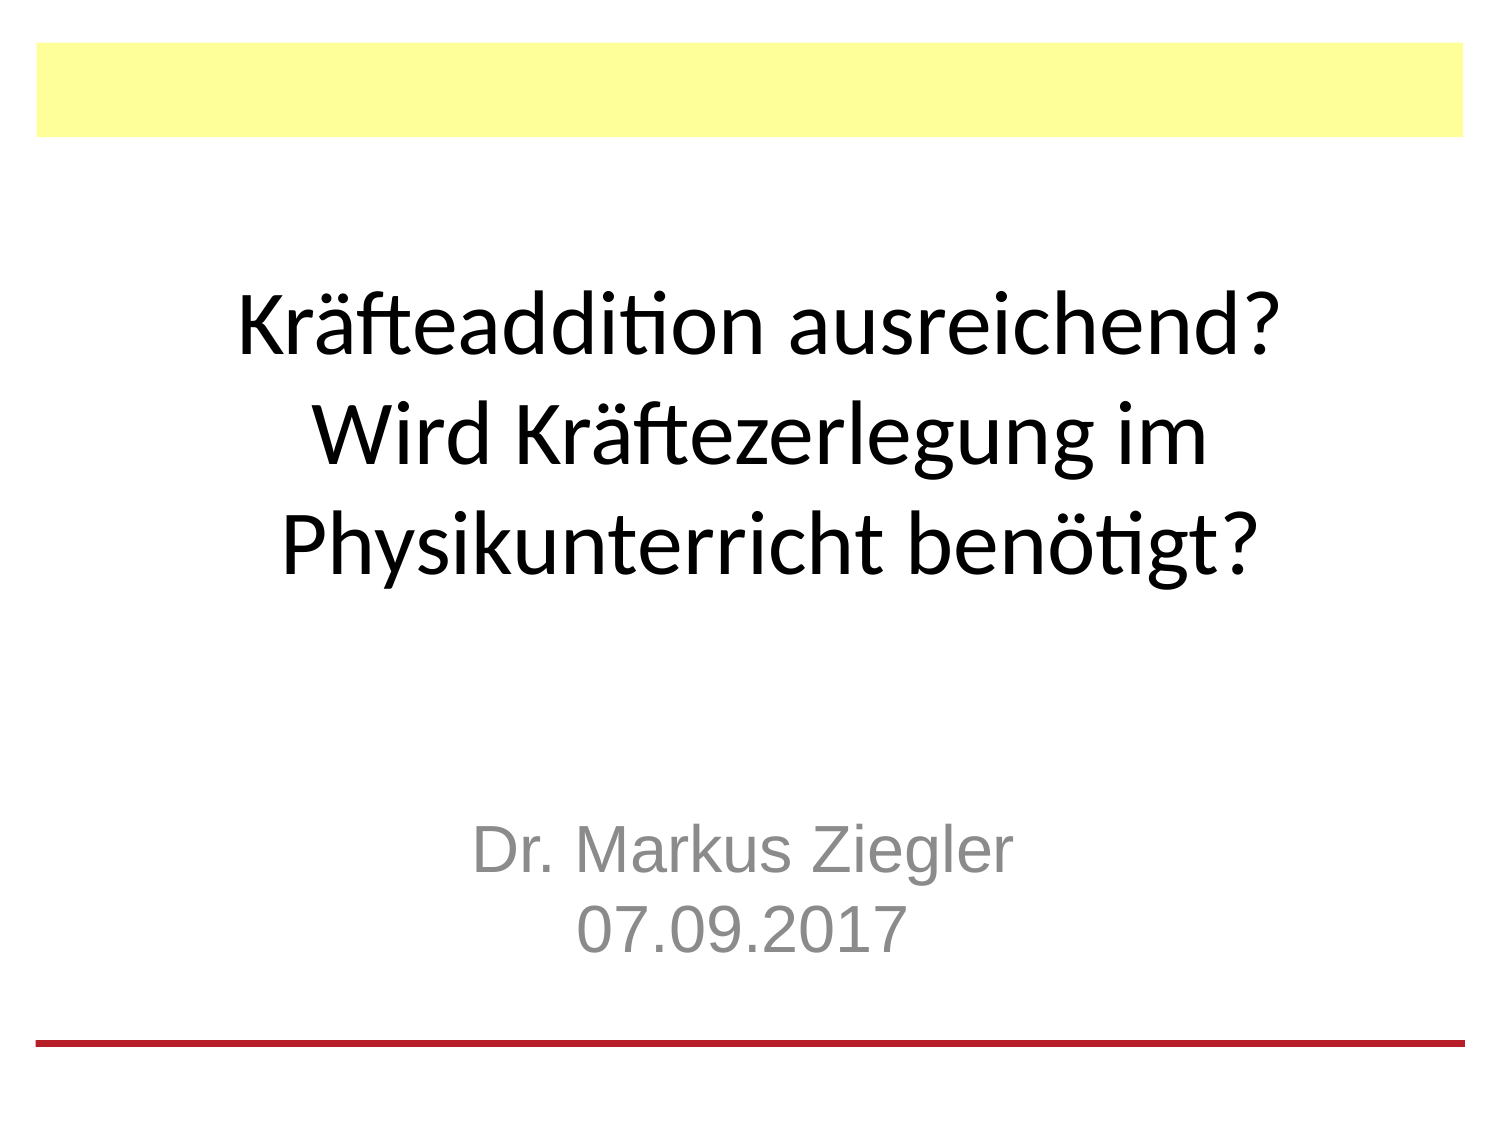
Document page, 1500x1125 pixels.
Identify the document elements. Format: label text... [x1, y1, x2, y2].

subtitle Dr. Markus Ziegler 07.09.2017 [218, 798, 1269, 980]
title Kräfteaddition ausreichend? Wird Kräftezerlegung im Physikunterricht benötigt? [123, 255, 1399, 705]
